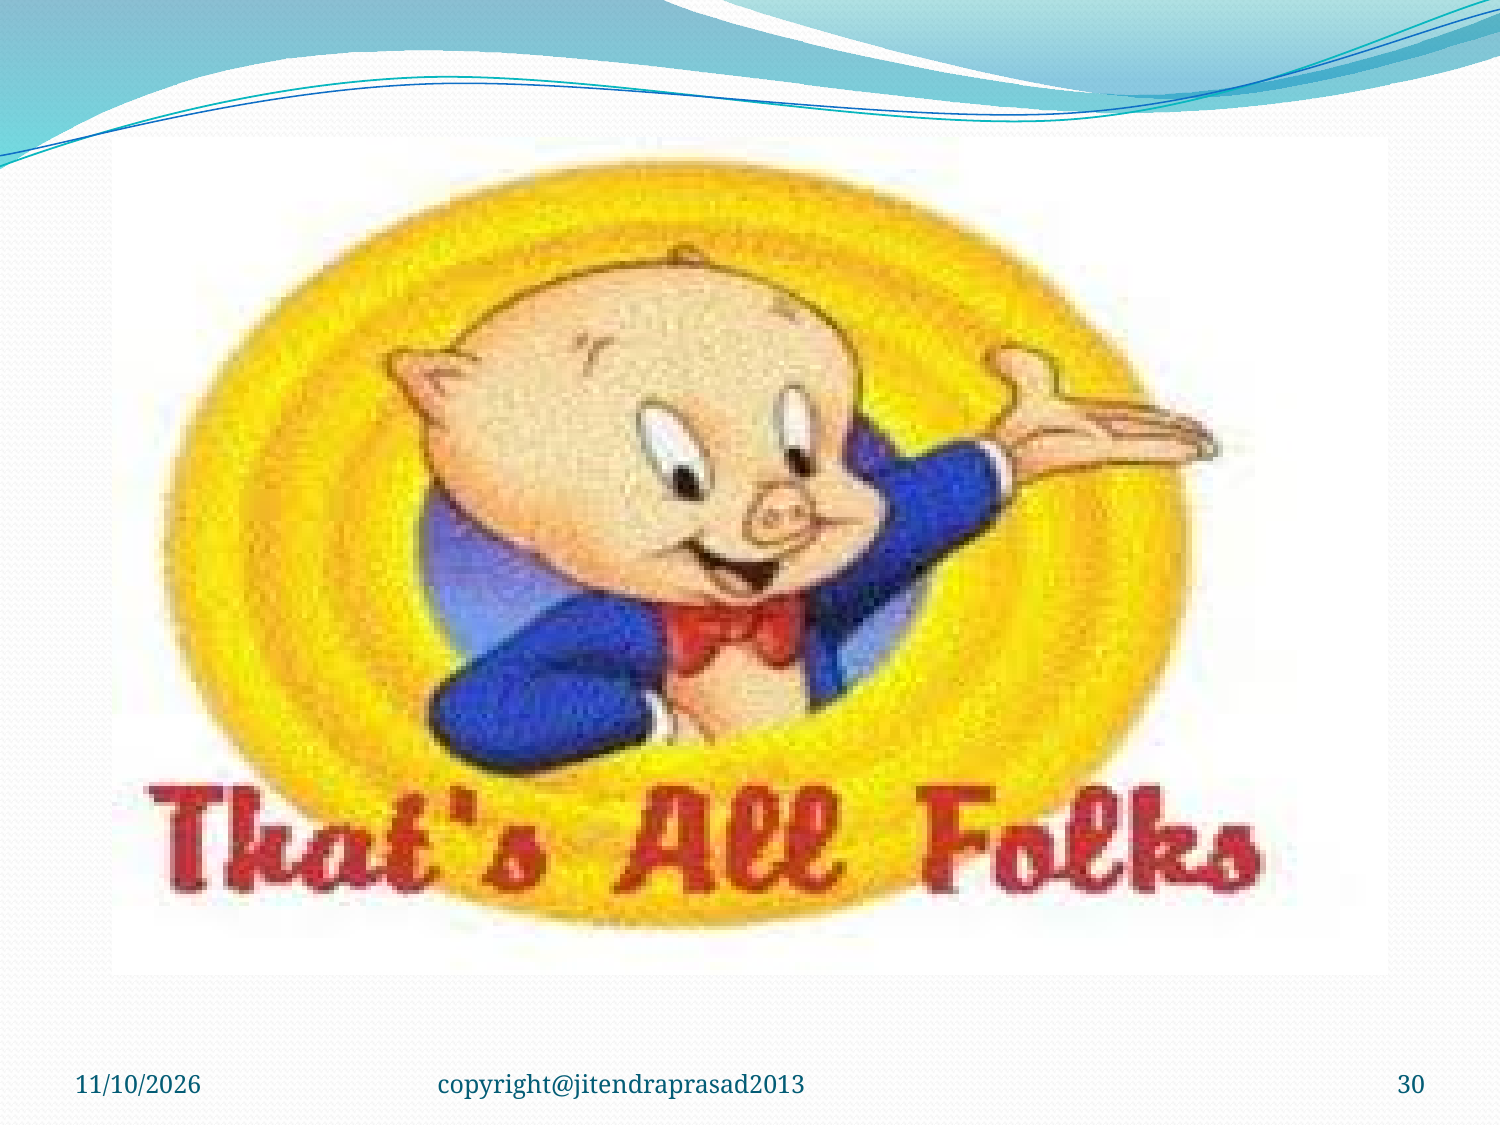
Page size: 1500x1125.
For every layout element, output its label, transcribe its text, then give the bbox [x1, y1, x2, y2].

footer copyright@jitendraprasad2013 [437, 1042, 988, 1103]
picture [112, 137, 1388, 976]
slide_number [75, 1042, 425, 1103]
slide_number 30 [1299, 1042, 1425, 1103]
